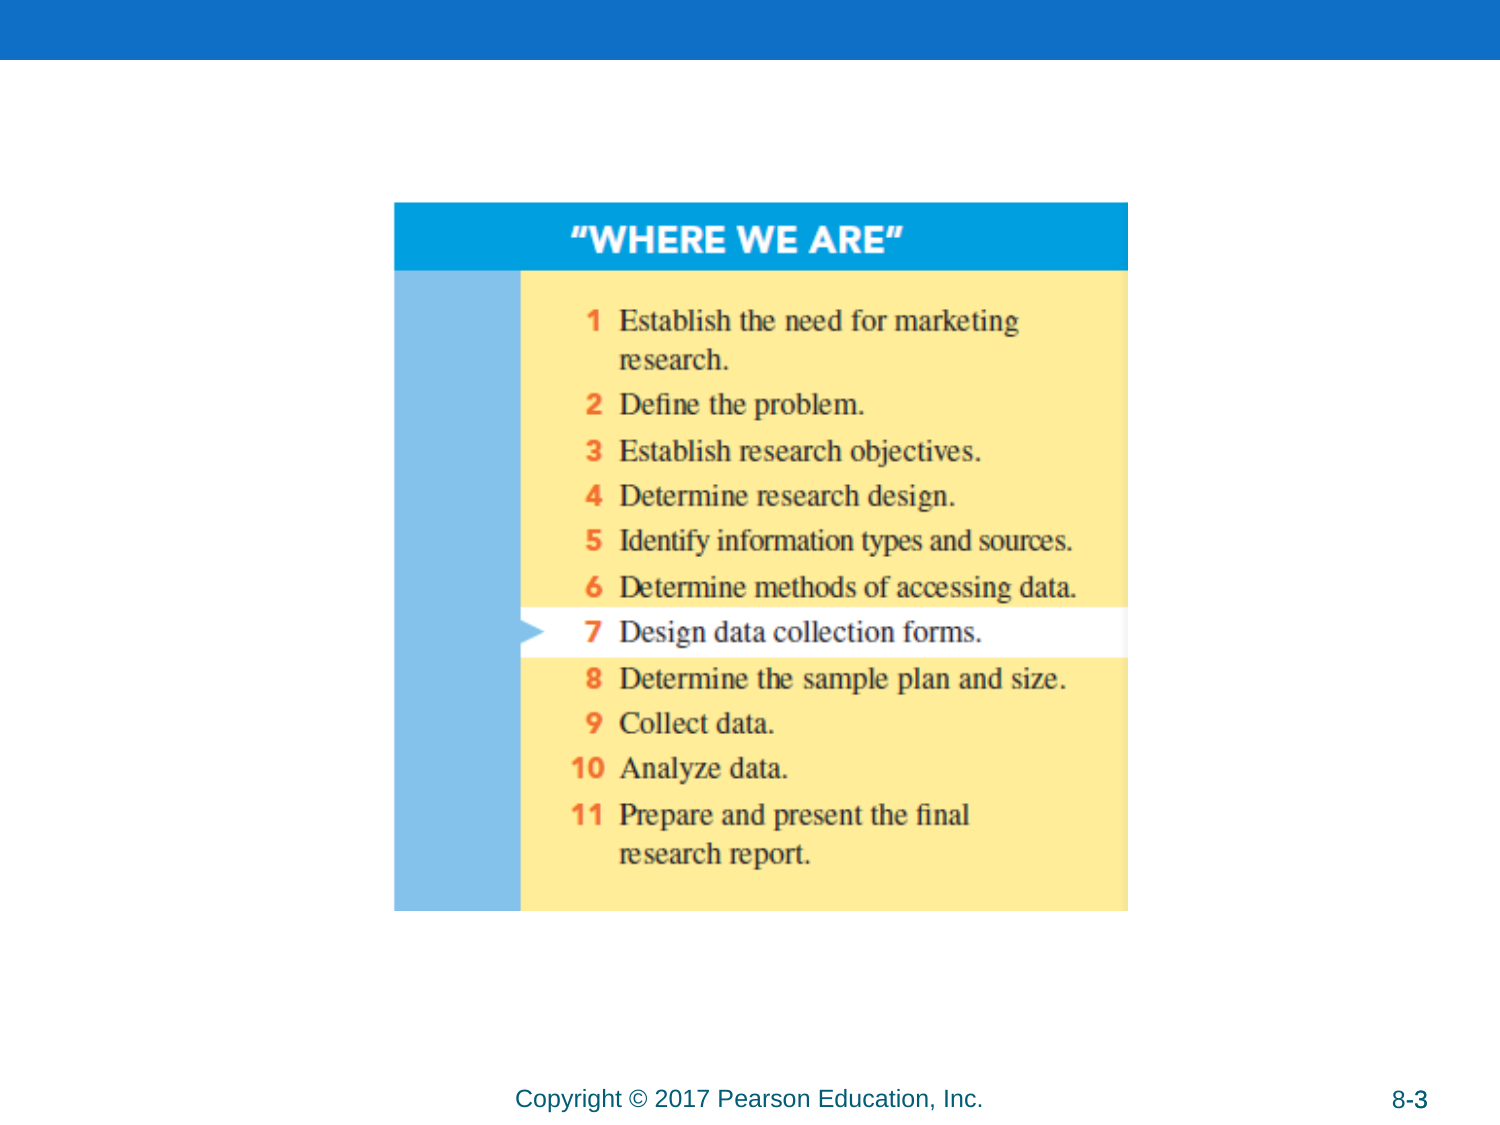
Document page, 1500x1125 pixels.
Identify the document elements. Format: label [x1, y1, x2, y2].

picture [737, 226, 775, 253]
picture [572, 226, 627, 253]
picture [809, 226, 837, 253]
picture [658, 226, 678, 253]
picture [681, 226, 703, 253]
picture [778, 226, 798, 253]
picture [384, 201, 1128, 912]
picture [840, 226, 862, 253]
picture [706, 226, 726, 253]
picture [887, 226, 903, 237]
picture [864, 226, 884, 253]
picture [641, 1100, 647, 1107]
picture [630, 226, 655, 253]
